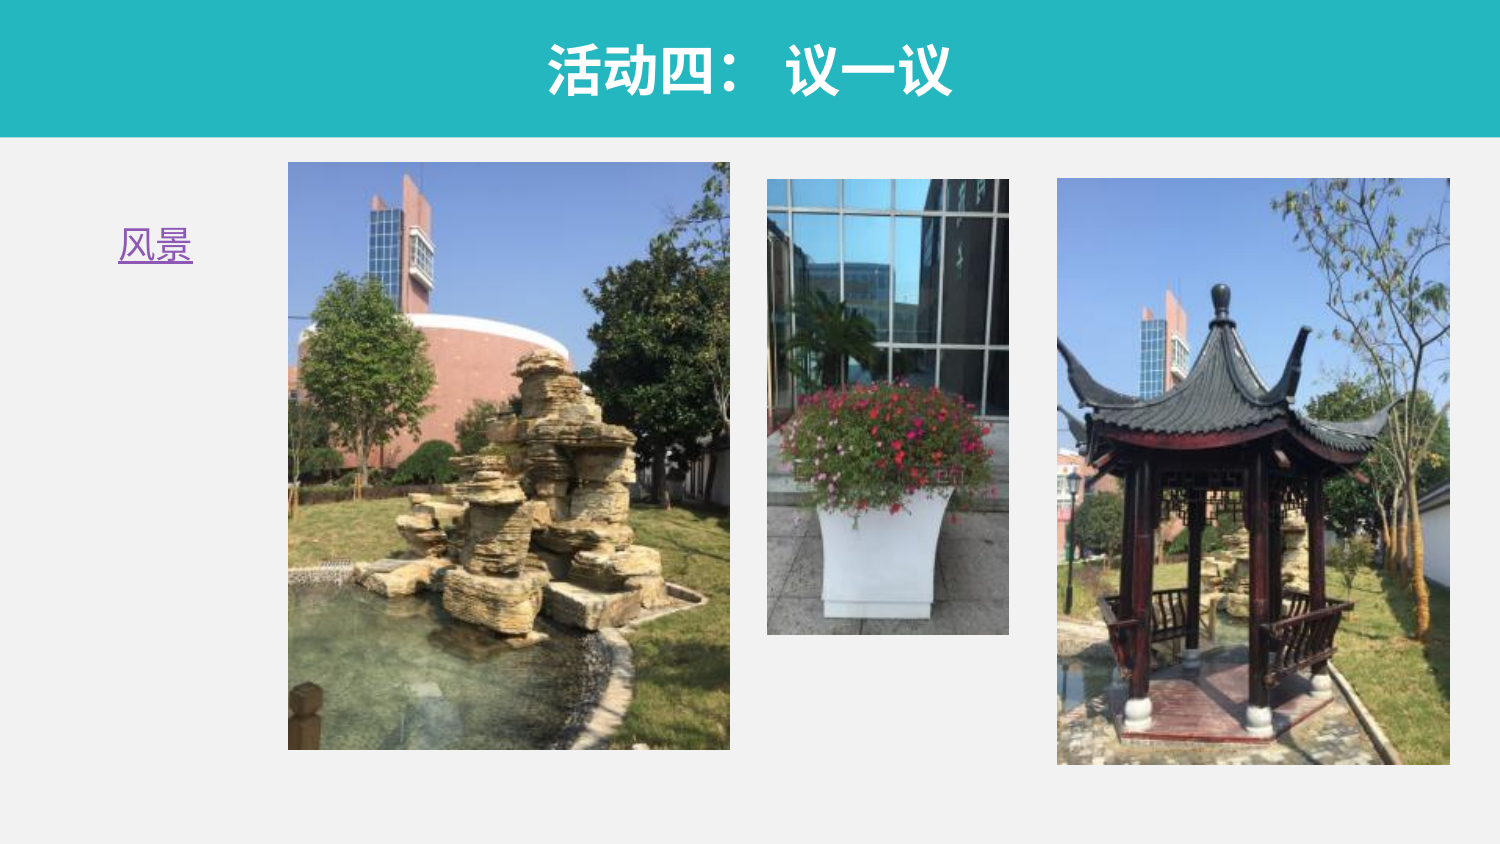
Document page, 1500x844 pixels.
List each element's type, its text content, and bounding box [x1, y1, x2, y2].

text_box 活动四： 议一议 [428, 29, 1072, 108]
text_box 风景 [106, 215, 288, 281]
picture [288, 162, 730, 750]
text_box [0, 0, 1500, 138]
picture [767, 179, 1009, 635]
picture [1057, 178, 1450, 765]
